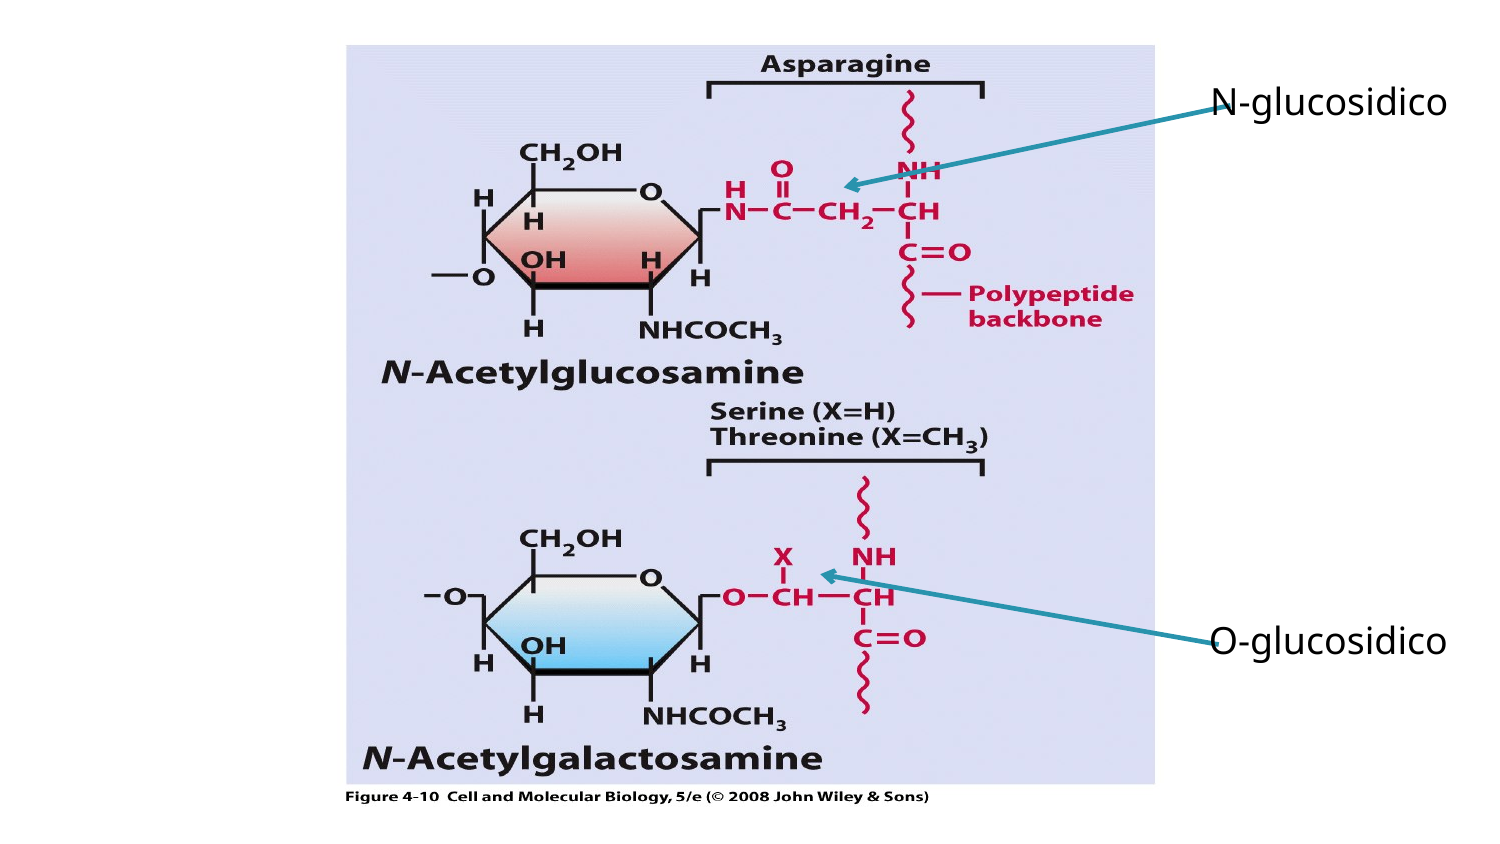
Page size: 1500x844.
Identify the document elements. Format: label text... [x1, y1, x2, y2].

text_box O-glucosidico [1194, 609, 1463, 670]
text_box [820, 573, 1219, 645]
picture [337, 38, 1164, 808]
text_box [843, 105, 1231, 188]
text_box N-glucosidico [1195, 70, 1464, 130]
